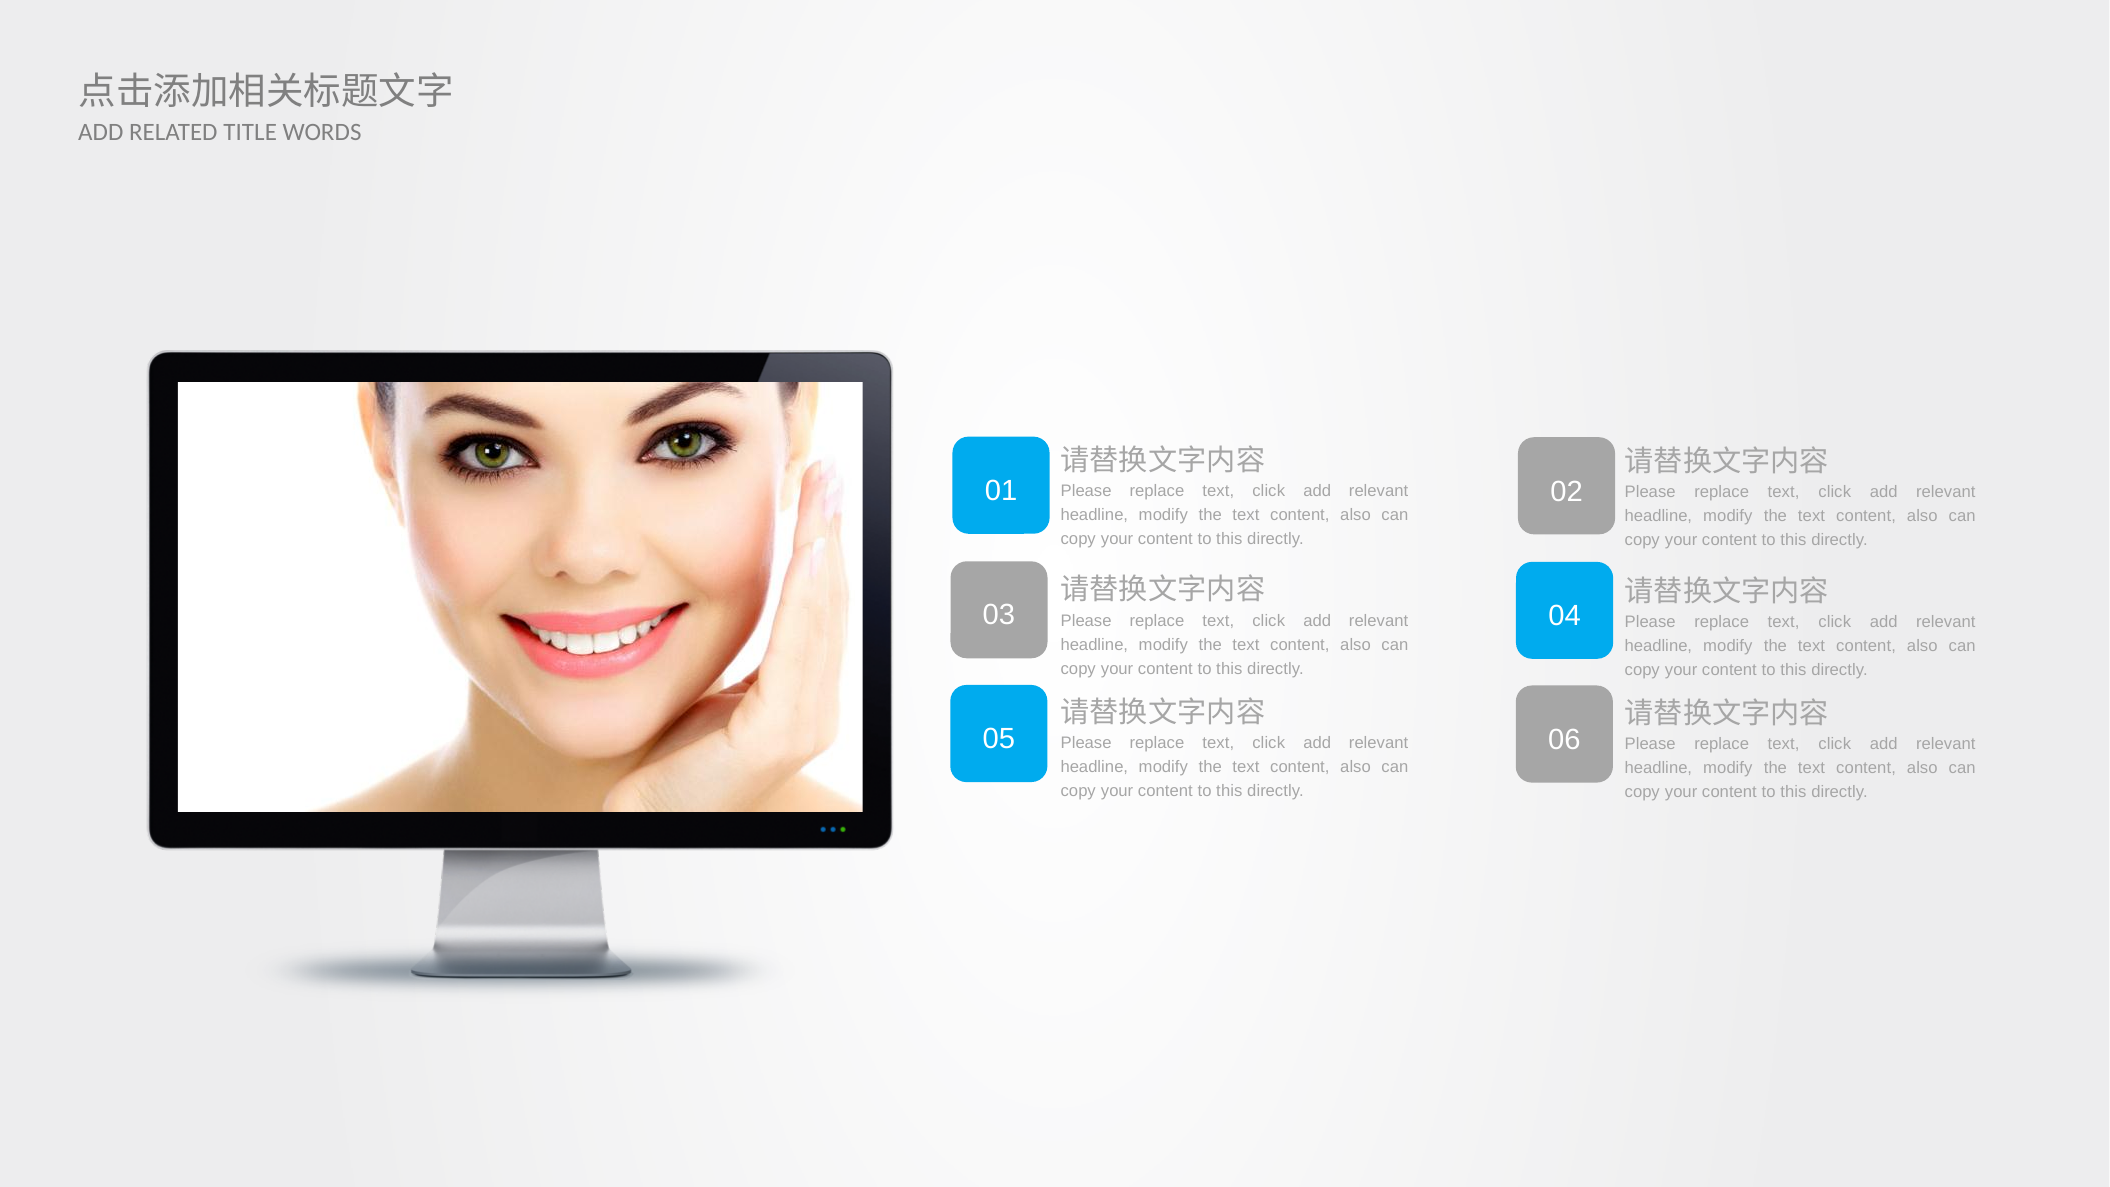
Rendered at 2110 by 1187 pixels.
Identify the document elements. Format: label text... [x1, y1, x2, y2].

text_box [1624, 435, 1976, 803]
text_box 04 [1514, 560, 1615, 660]
text_box 06 [1514, 684, 1615, 784]
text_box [119, 350, 921, 1005]
text_box 05 [949, 683, 1049, 784]
text_box ADD RELATED TITLE WORDS [62, 107, 379, 154]
picture [0, 0, 2110, 1187]
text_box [1060, 434, 1409, 802]
text_box 点击添加相关标题文字 [62, 59, 470, 121]
text_box 02 [1516, 436, 1617, 536]
text_box 01 [951, 435, 1051, 535]
text_box 03 [949, 560, 1049, 660]
